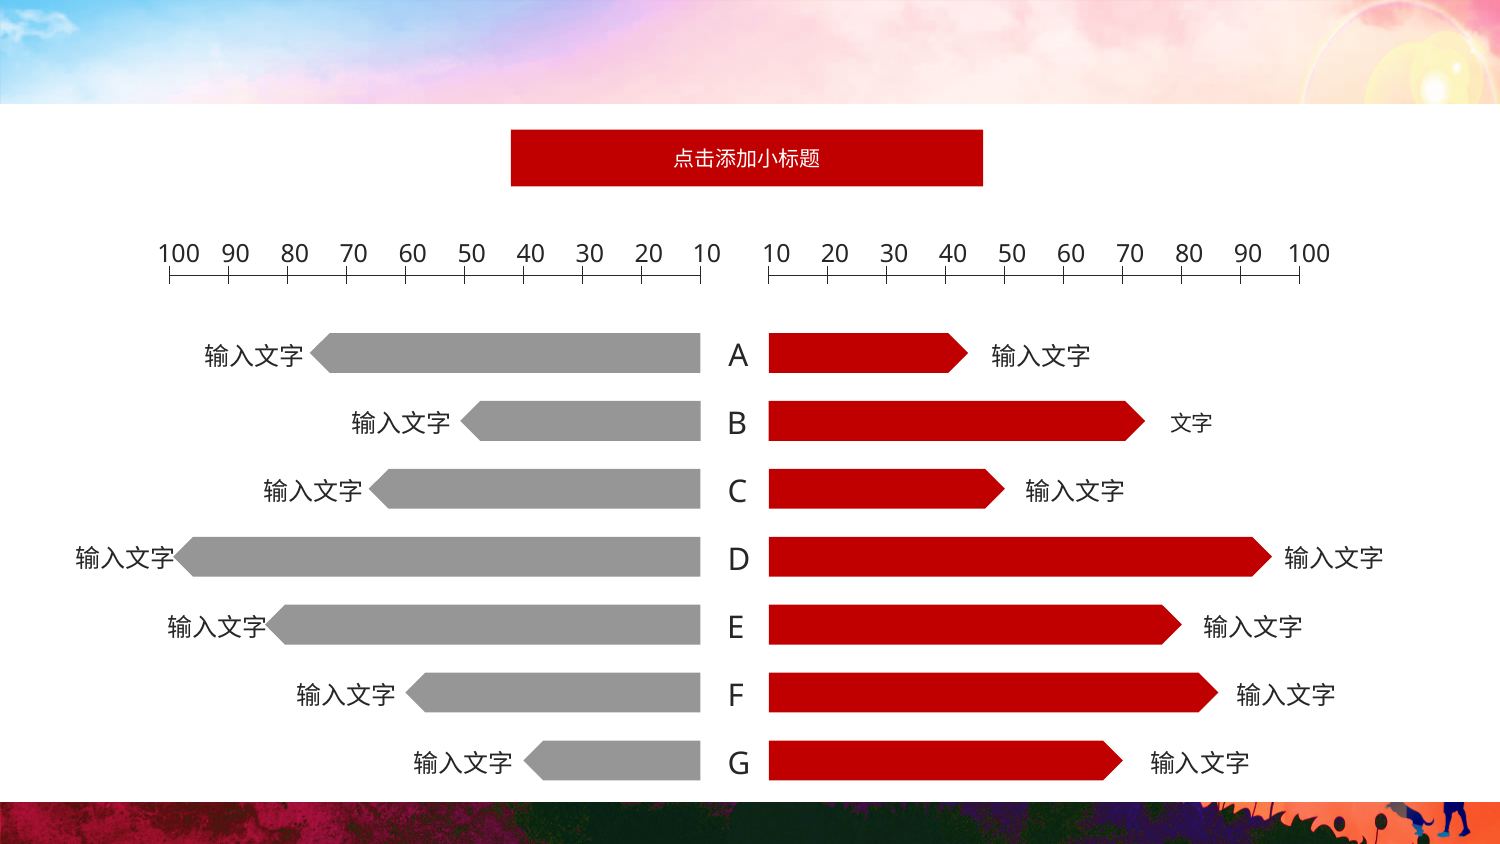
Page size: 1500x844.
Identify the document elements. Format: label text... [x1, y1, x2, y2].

text_box 输入文字 [60, 535, 191, 581]
text_box [767, 671, 1220, 714]
text_box 点击添加小标题 [510, 128, 984, 188]
text_box [191, 535, 702, 578]
text_box 输入文字 [1221, 672, 1352, 717]
text_box 60 [1042, 229, 1101, 266]
text_box [320, 332, 702, 374]
text_box [467, 399, 702, 442]
text_box 70 [1101, 229, 1160, 266]
text_box 输入文字 [1011, 468, 1141, 514]
text_box F [712, 667, 759, 721]
text_box 90 [1219, 229, 1272, 266]
text_box 10 [747, 229, 806, 275]
text_box 100 [142, 229, 215, 275]
text_box [412, 671, 702, 714]
text_box [767, 535, 1269, 578]
text_box 输入文字 [1269, 535, 1400, 581]
text_box 输入文字 [976, 332, 1107, 378]
text_box 输入文字 [1135, 740, 1266, 785]
text_box [529, 739, 702, 782]
text_box 20 [806, 229, 865, 266]
text_box 80 [1160, 229, 1219, 266]
picture [0, 0, 1500, 104]
text_box 50 [983, 229, 1042, 266]
text_box A [713, 328, 764, 381]
text_box 60 [384, 229, 443, 266]
text_box E [712, 599, 760, 653]
text_box 40 [502, 229, 561, 266]
text_box [767, 332, 970, 374]
text_box D [713, 532, 766, 585]
text_box [379, 467, 702, 510]
text_box 输入文字 [1188, 604, 1319, 649]
text_box B [712, 396, 763, 449]
text_box [767, 603, 1184, 646]
text_box [767, 467, 1007, 510]
text_box 输入文字 [398, 740, 529, 785]
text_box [768, 266, 1300, 285]
text_box 50 [443, 229, 502, 266]
text_box 输入文字 [189, 332, 320, 378]
text_box 30 [561, 229, 620, 266]
text_box 100 [1272, 229, 1346, 275]
text_box 输入文字 [281, 672, 412, 717]
text_box 70 [325, 229, 384, 266]
text_box [767, 739, 1125, 782]
text_box 30 [865, 229, 924, 266]
text_box 80 [265, 229, 325, 266]
text_box 20 [620, 229, 679, 266]
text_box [169, 266, 701, 285]
text_box 输入文字 [248, 468, 379, 514]
text_box 90 [215, 229, 265, 266]
picture [0, 802, 1500, 844]
text_box 10 [679, 229, 737, 275]
text_box 输入文字 [152, 604, 283, 649]
text_box 输入文字 [336, 400, 467, 446]
text_box C [713, 464, 763, 517]
text_box 文字 [1155, 401, 1229, 443]
text_box 40 [924, 229, 983, 266]
text_box G [712, 735, 766, 788]
text_box [283, 603, 702, 646]
text_box [767, 399, 1147, 442]
